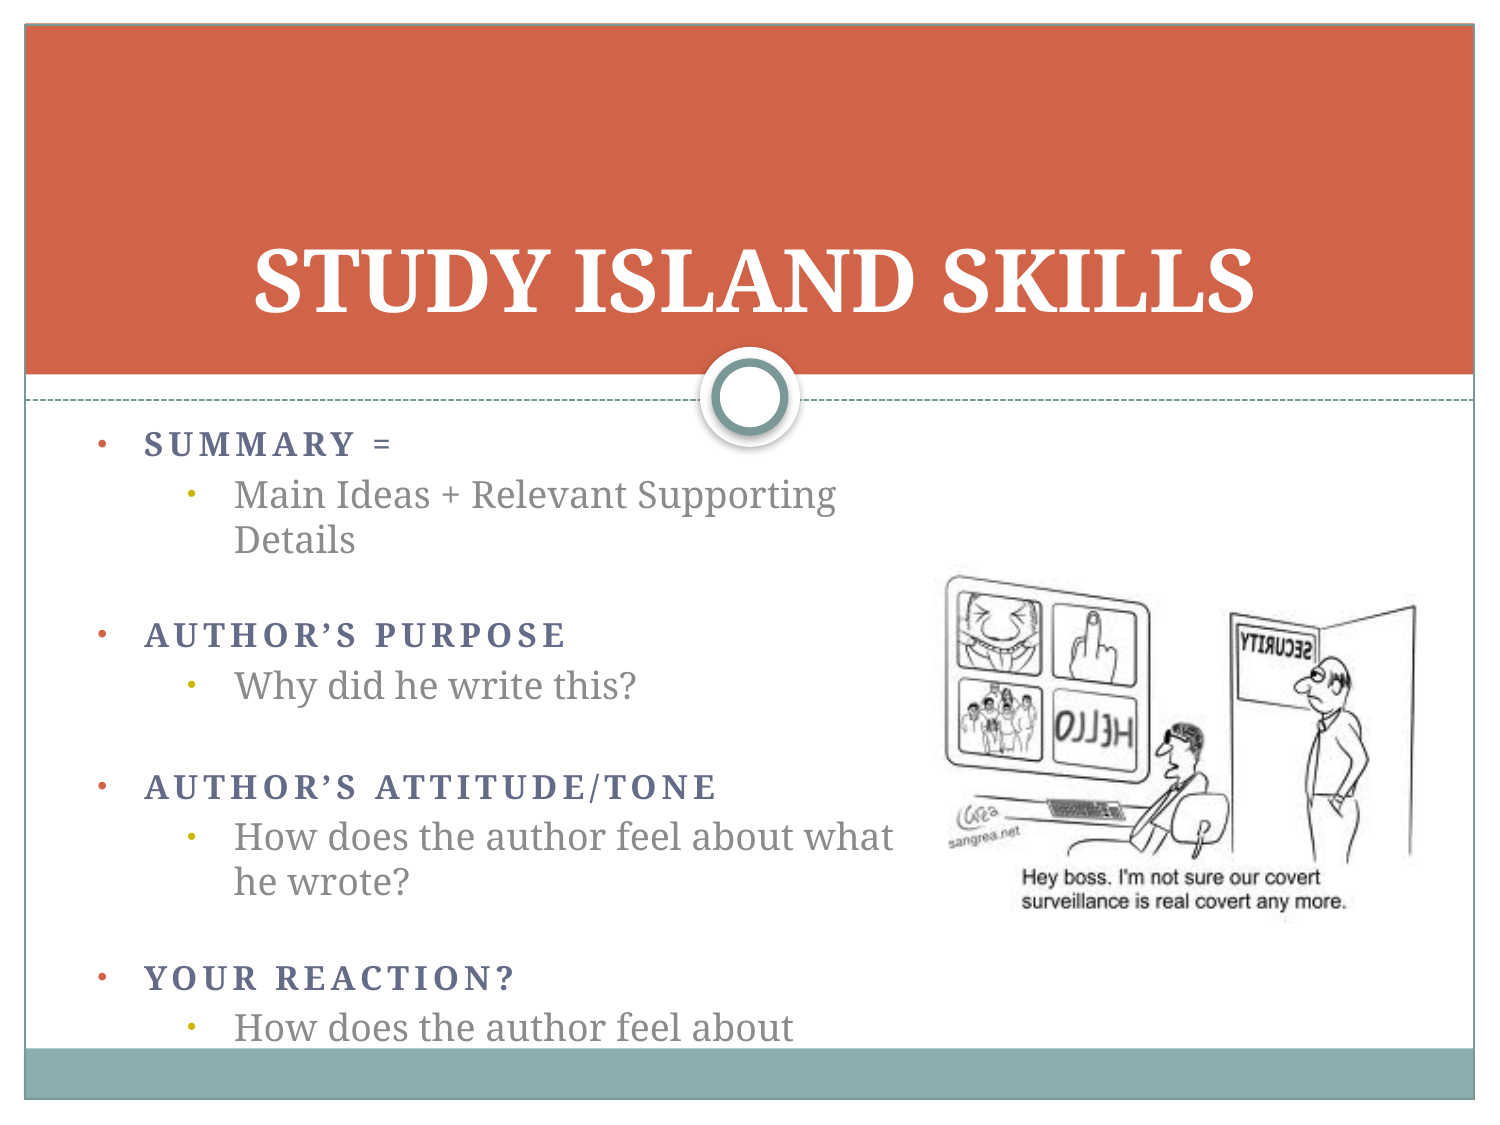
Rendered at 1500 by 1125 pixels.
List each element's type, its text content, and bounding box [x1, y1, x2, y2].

picture [934, 564, 1428, 926]
list SUMMARY = Main Ideas + Relevant Supporting Details AUTHOR’s purpose Why did he write this? AUTHOR’S attitude/tone How does the author feel about what he wrote? YOUR REACTION? How does the author feel about [81, 415, 956, 964]
title STUDY ISLAND SKILLS [118, 87, 1394, 338]
